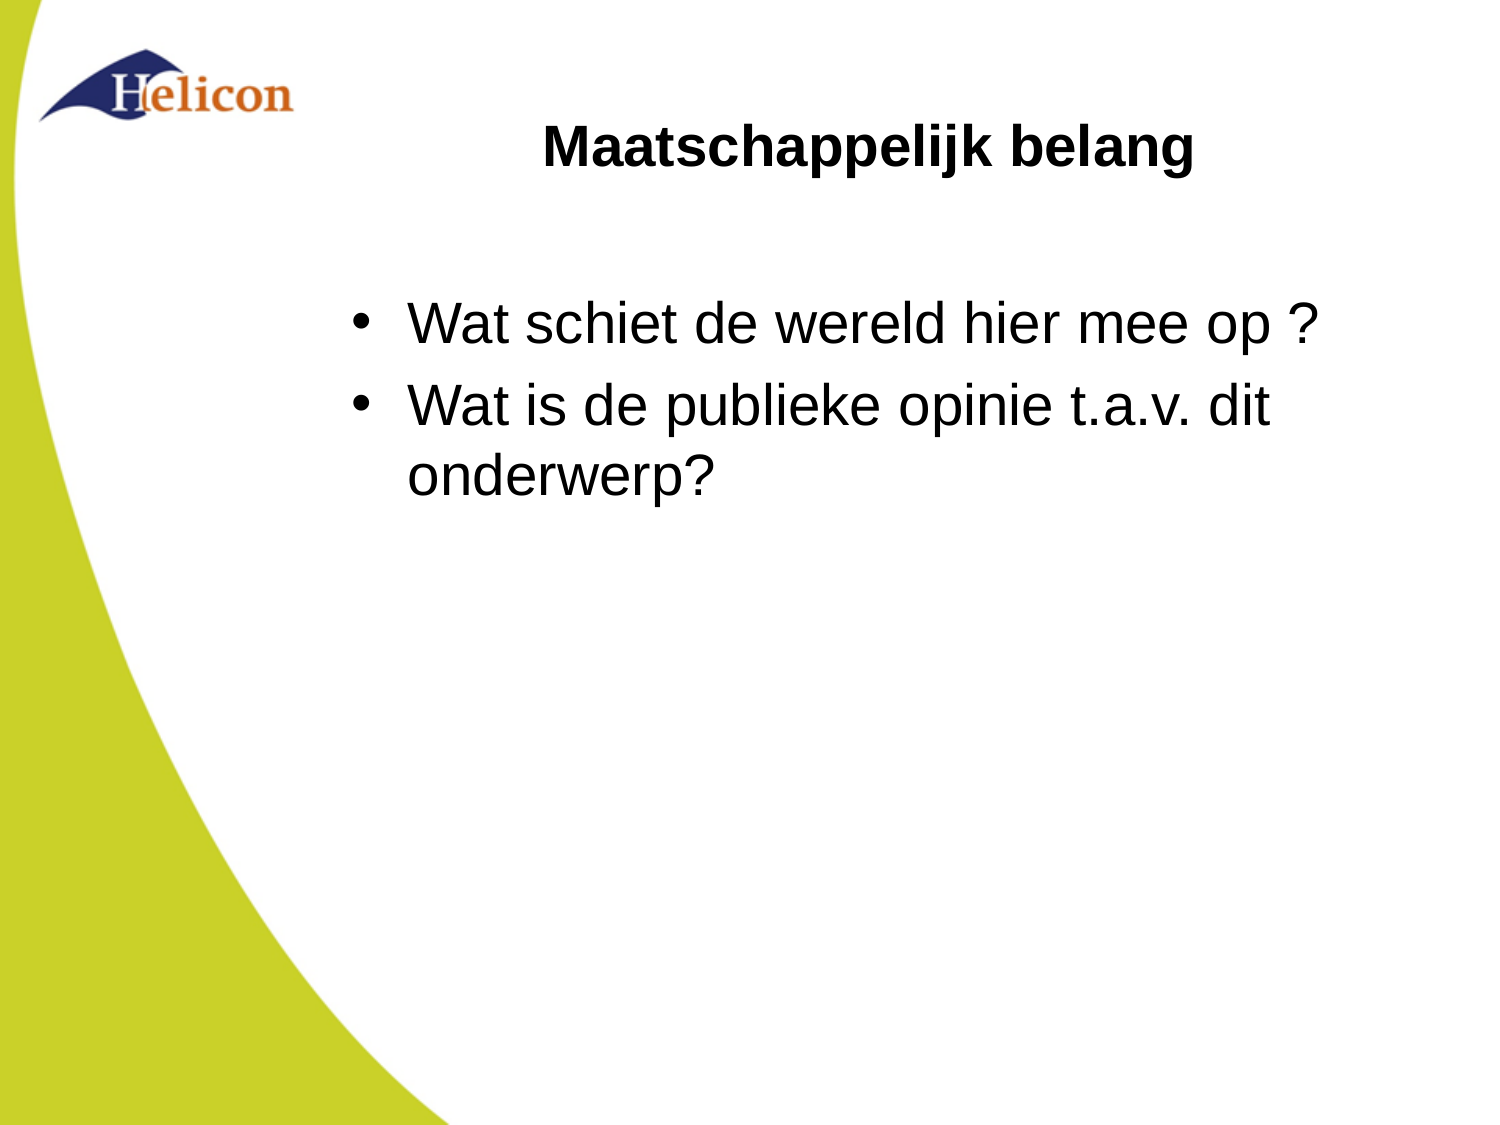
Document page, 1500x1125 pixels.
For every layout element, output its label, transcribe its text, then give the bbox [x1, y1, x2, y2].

list Wat schiet de wereld hier mee op ? Wat is de publieke opinie t.a.v. dit onderwerp? [336, 196, 1425, 1005]
picture [0, 0, 1500, 1125]
title Maatschappelijk belang [324, 54, 1415, 161]
